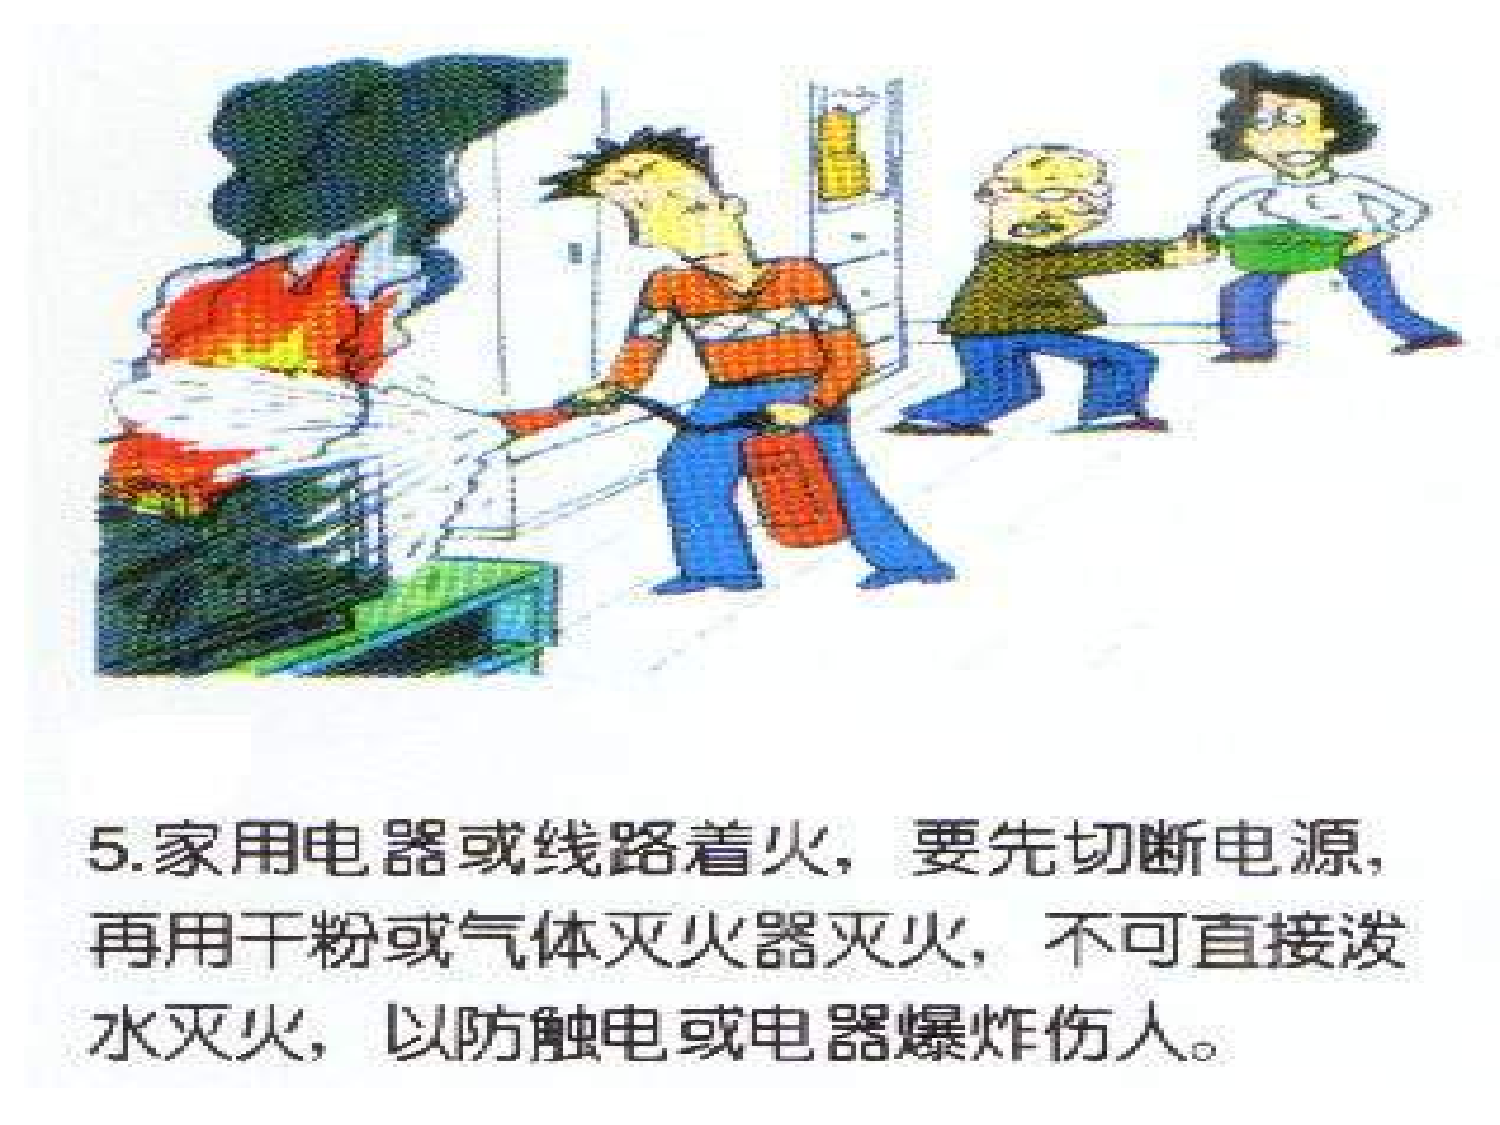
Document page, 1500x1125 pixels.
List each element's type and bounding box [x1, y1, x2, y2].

list [24, 24, 1500, 1088]
